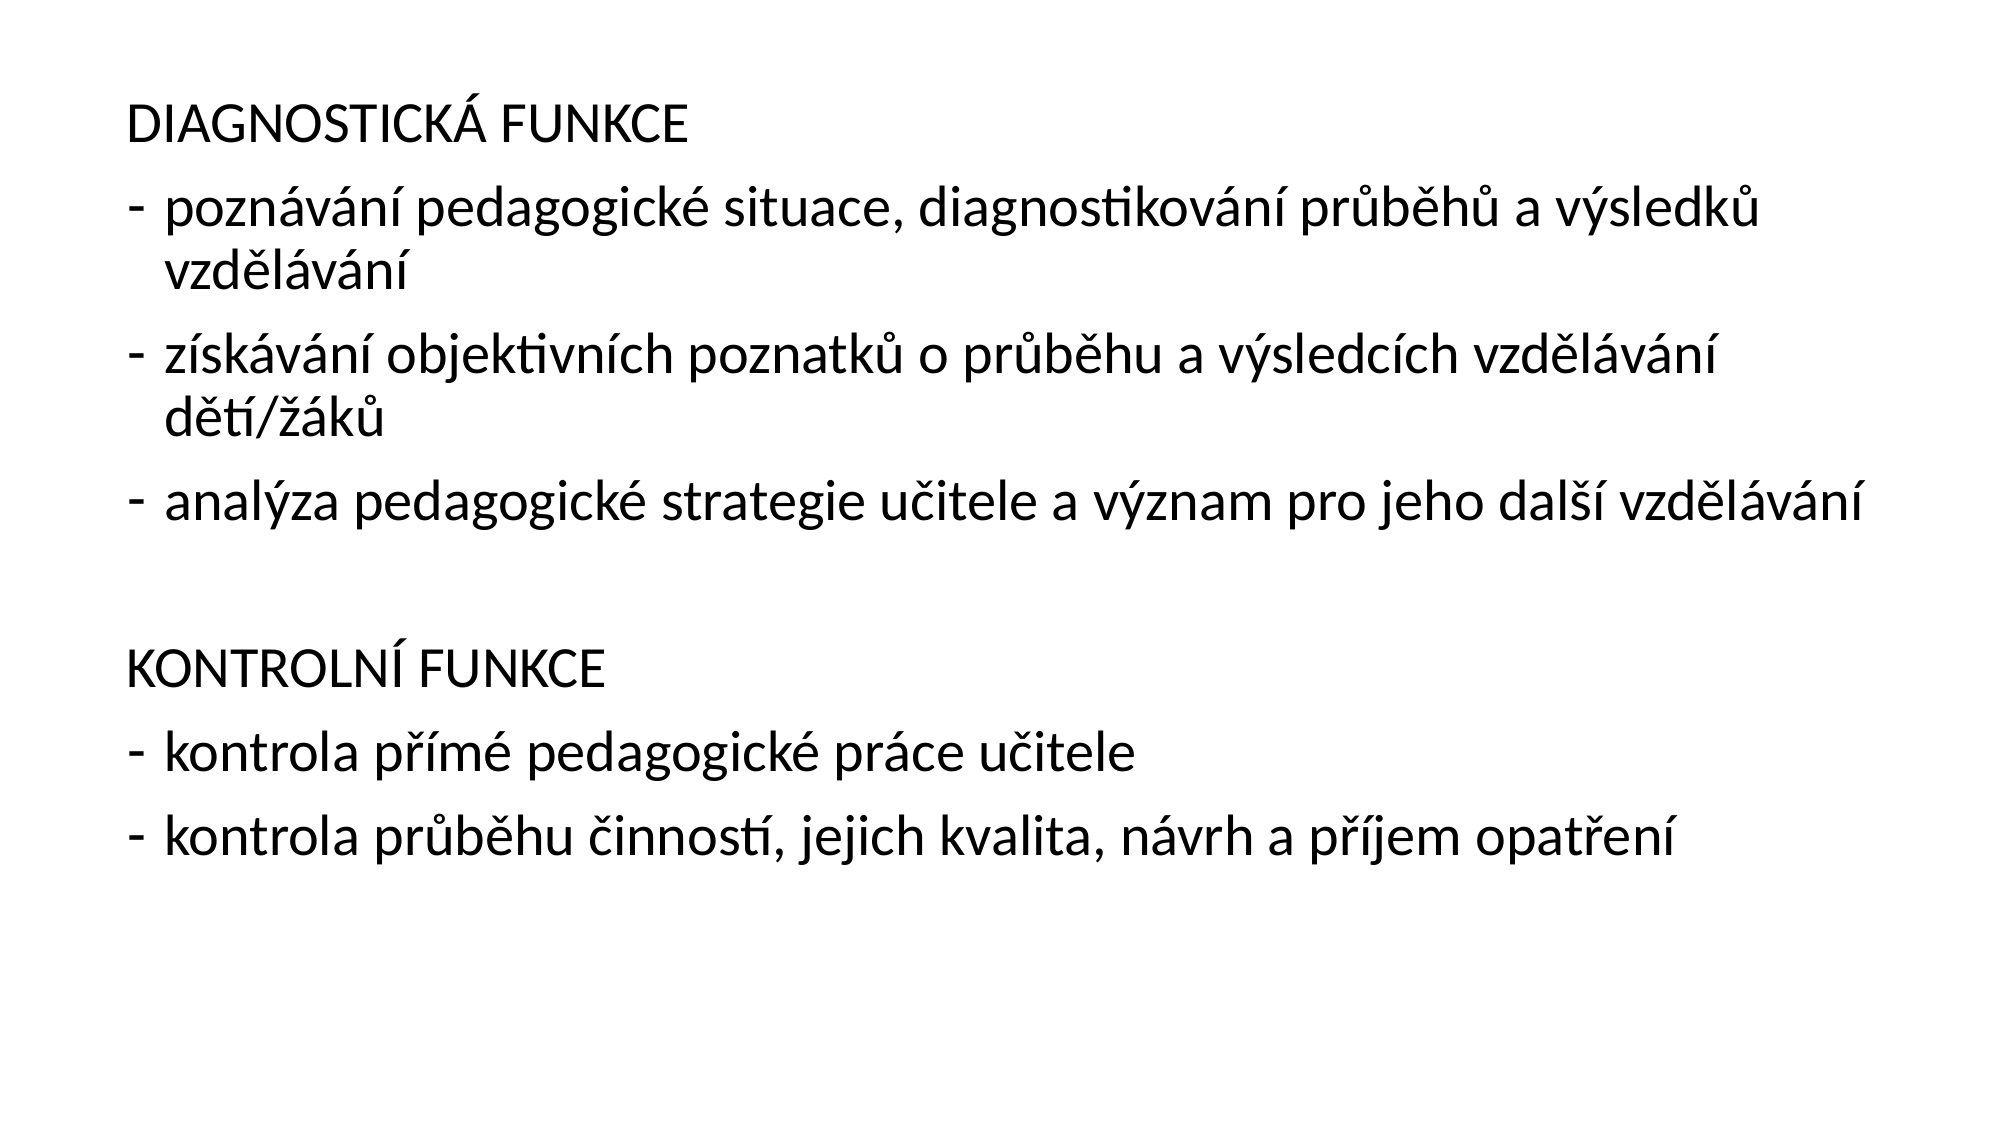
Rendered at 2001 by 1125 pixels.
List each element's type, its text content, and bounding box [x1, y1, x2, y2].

list DIAGNOSTICKÁ FUNKCE poznávání pedagogické situace, diagnostikování průběhů a výsledků vzdělávání získávání objektivních poznatků o průběhu a výsledcích vzdělávání dětí/žáků analýza pedagogické strategie učitele a význam pro jeho další vzdělávání KONTROLNÍ FUNKCE kontrola přímé pedagogické práce učitele kontrola průběhu činností, jejich kvalita, návrh a příjem opatření [111, 85, 1930, 1014]
